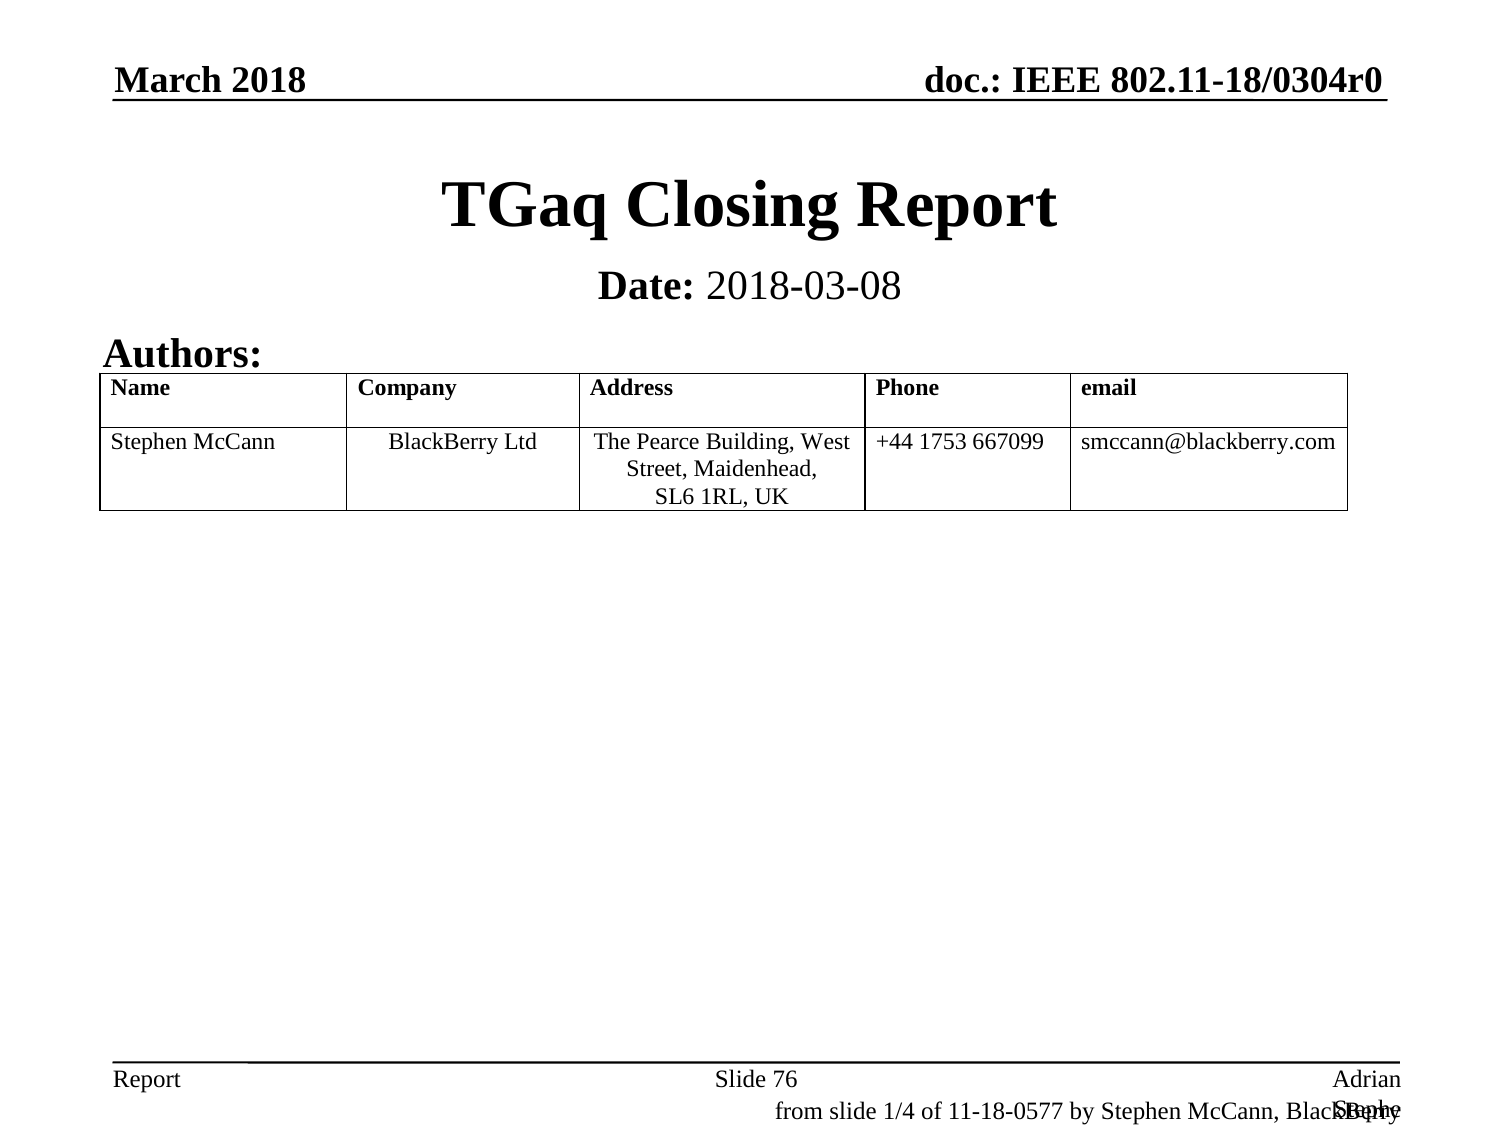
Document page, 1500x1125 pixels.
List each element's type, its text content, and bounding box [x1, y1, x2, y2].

title TGaq Closing Report [112, 112, 1388, 249]
list Date: 2018-03-08 [112, 249, 1388, 313]
slide_number Slide 76 [711, 1061, 801, 1093]
footer Adrian Stephens, Intel Corporation [1324, 1061, 1402, 1087]
text_box from slide 1/4 of 11-18-0577 by Stephen McCann, BlackBerry [343, 1087, 1417, 1125]
text_box Authors: [87, 318, 325, 370]
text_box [84, 372, 1360, 733]
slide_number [114, 54, 374, 101]
